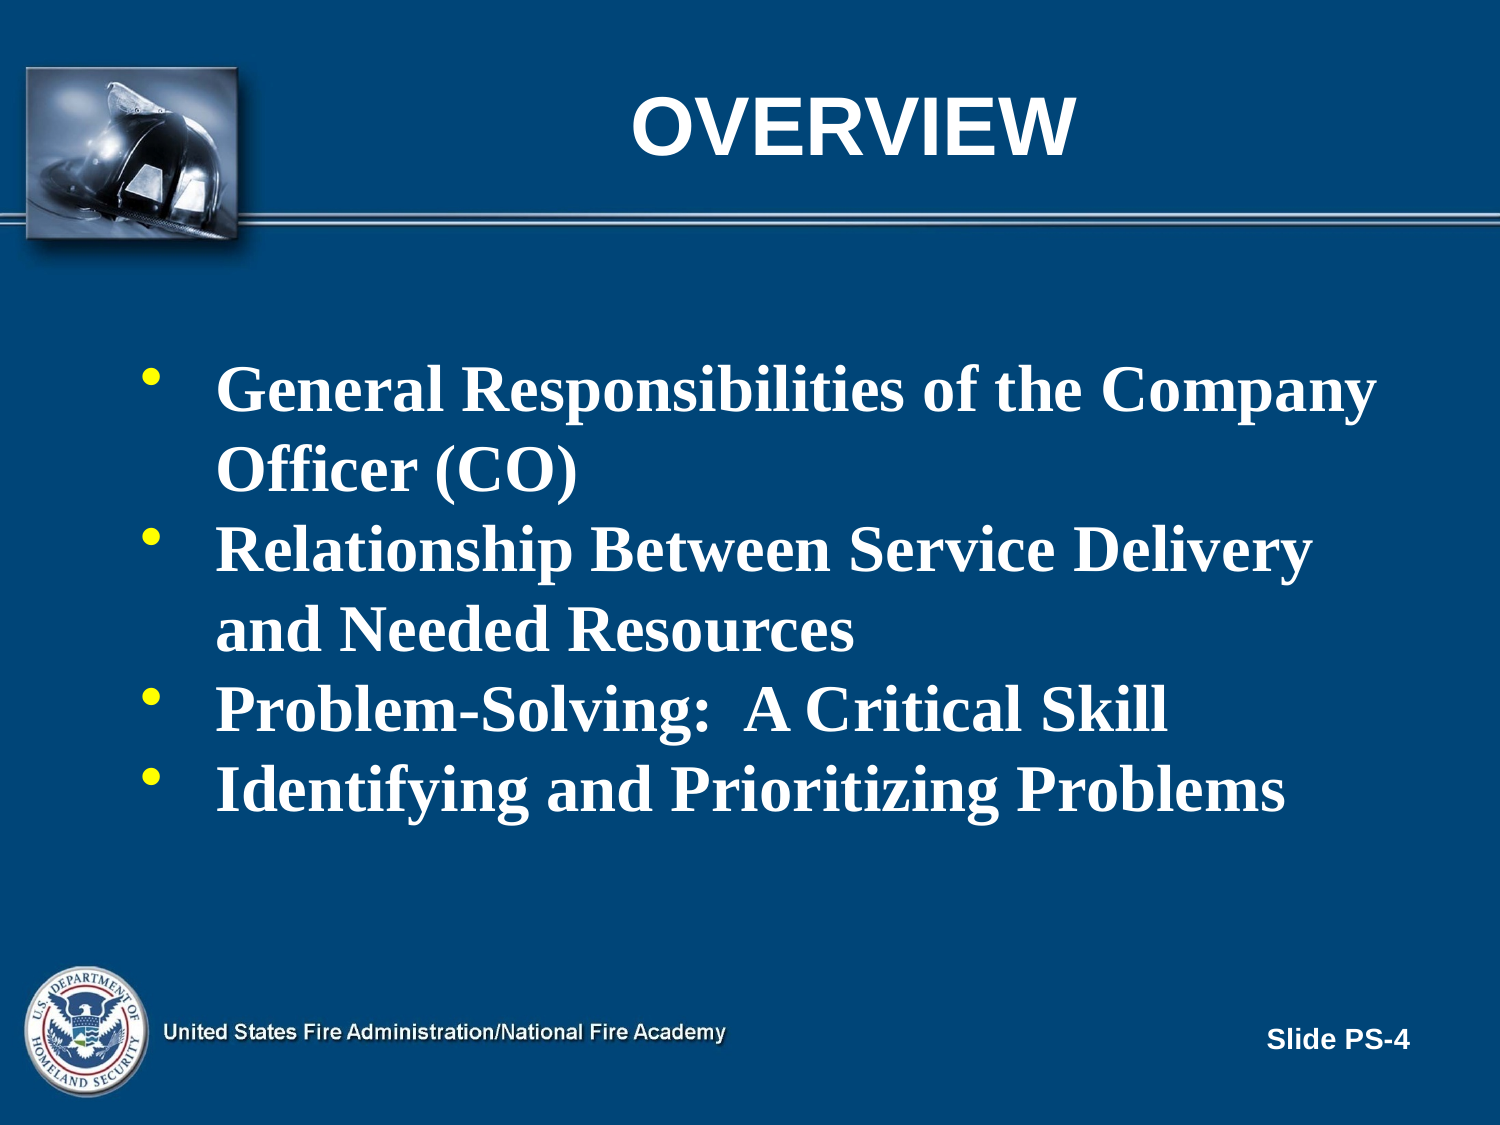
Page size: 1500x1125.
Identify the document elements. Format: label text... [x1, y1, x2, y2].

picture [0, 0, 1500, 1125]
slide_number Slide PS-4 [1074, 1012, 1426, 1091]
list General Responsibilities of the Company Officer (CO) Relationship Between Service Delivery and Needed Resources Problem-Solving: A Critical Skill Identifying and Prioritizing Problems [124, 337, 1426, 976]
title OVERVIEW [284, 27, 1423, 216]
